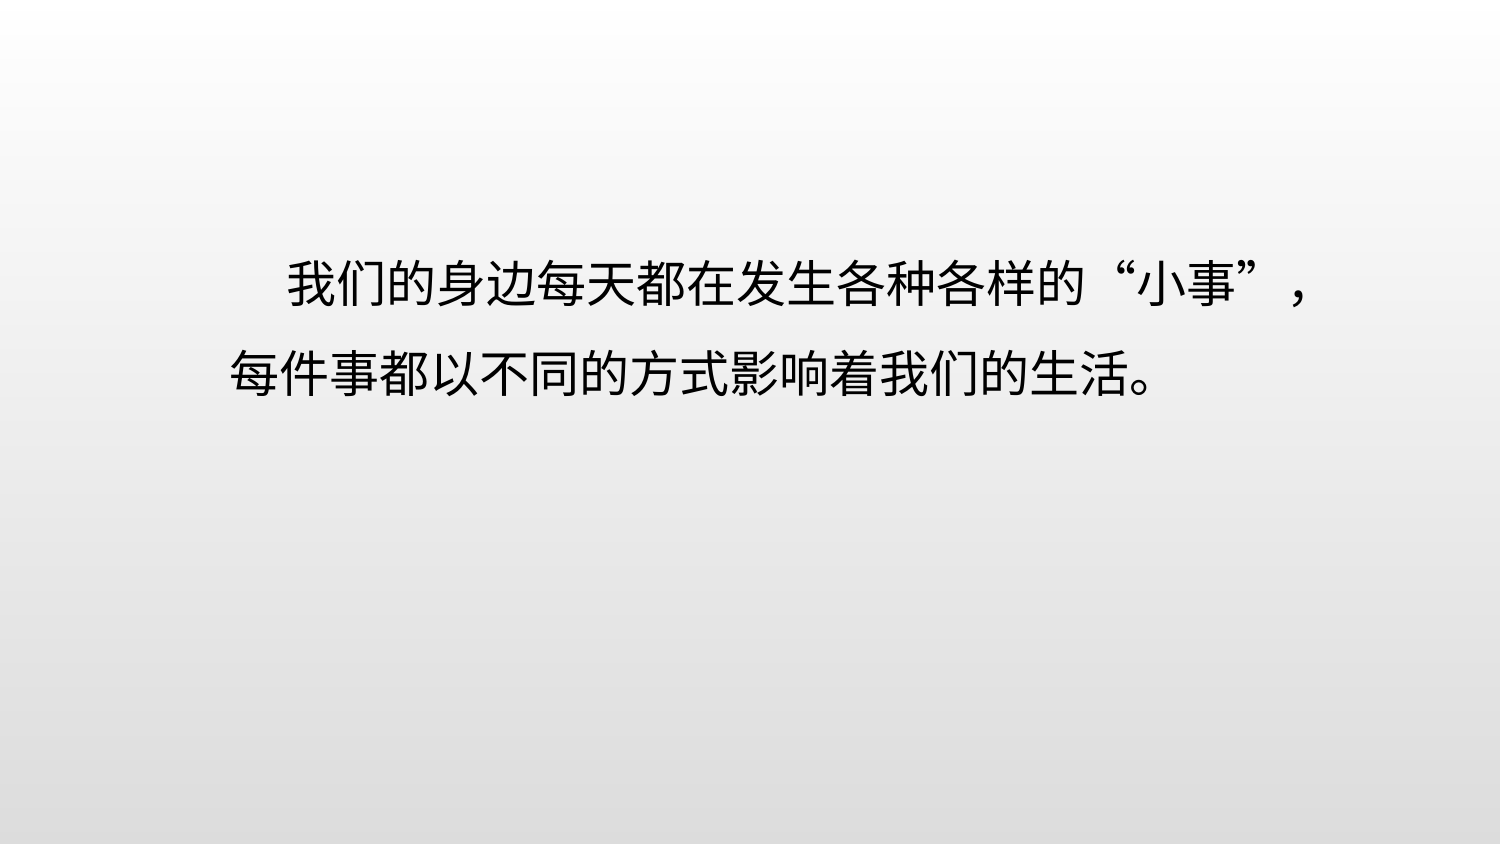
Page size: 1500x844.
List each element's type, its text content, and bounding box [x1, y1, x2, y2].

text_box 我们的身边每天都在发生各种各样的“小事”，每件事都以不同的方式影响着我们的生活。 [218, 216, 1301, 408]
